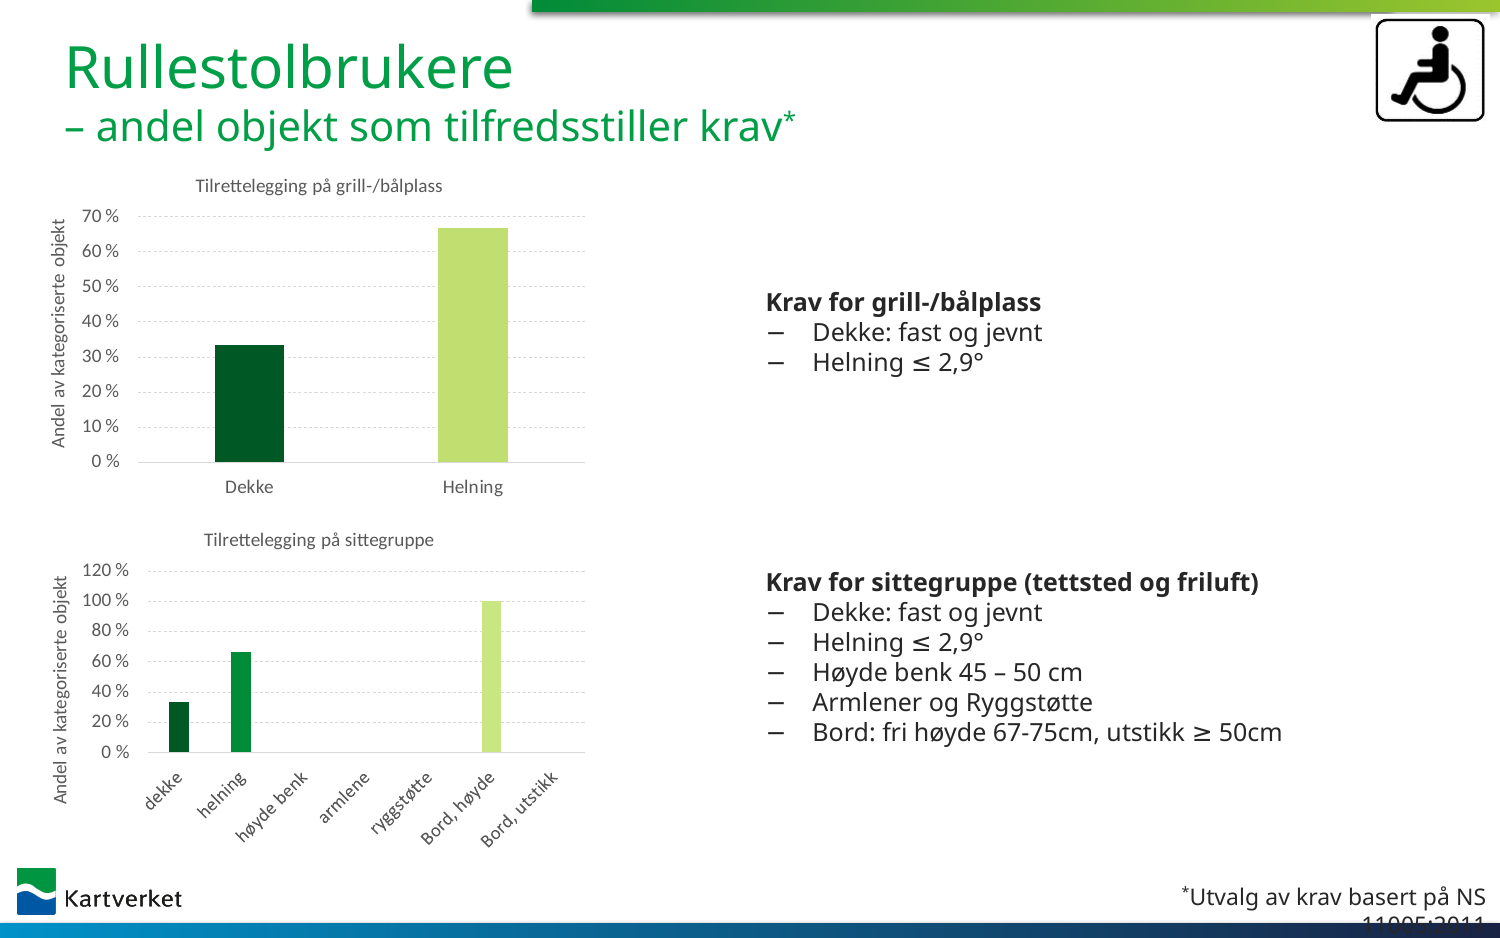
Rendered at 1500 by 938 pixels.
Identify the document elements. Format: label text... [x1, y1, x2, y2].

picture [41, 166, 596, 505]
picture [1371, 13, 1491, 127]
text_box Krav for grill-/bålplass Dekke: fast og jevnt Helning ≤ 2,9° [750, 279, 1452, 384]
text_box *Utvalg av krav basert på NS 11005:2011 [1068, 873, 1500, 938]
text_box Rullestolbrukere – andel objekt som tilfredsstiller krav* [49, 14, 1431, 158]
text_box Krav for sittegruppe (tettsted og friluft) Dekke: fast og jevnt Helning ≤ 2,9° Høyde benk 45 – 50 cm Armlener og Ryggstøtte Bord: fri høyde 67-75cm, utstikk ≥ 50cm [750, 559, 1500, 754]
picture [41, 520, 596, 859]
